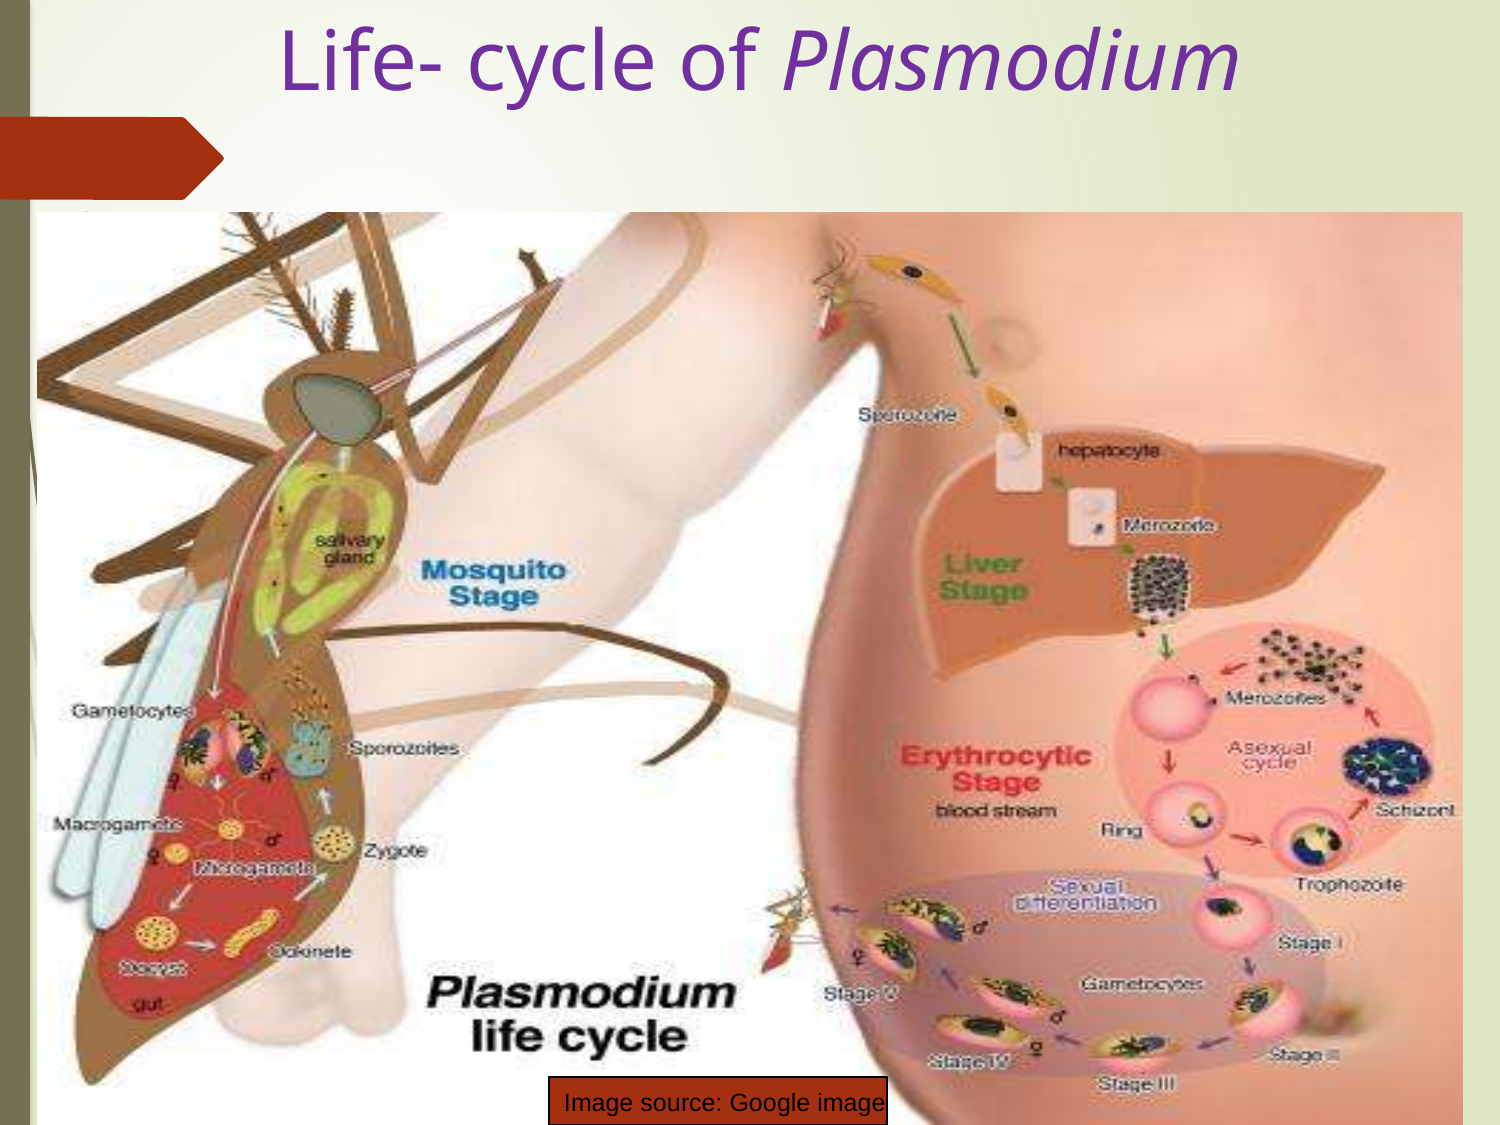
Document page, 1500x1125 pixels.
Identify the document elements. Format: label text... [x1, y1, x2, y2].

title Life- cycle of Plasmodium [75, 0, 1425, 200]
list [37, 212, 1463, 1125]
